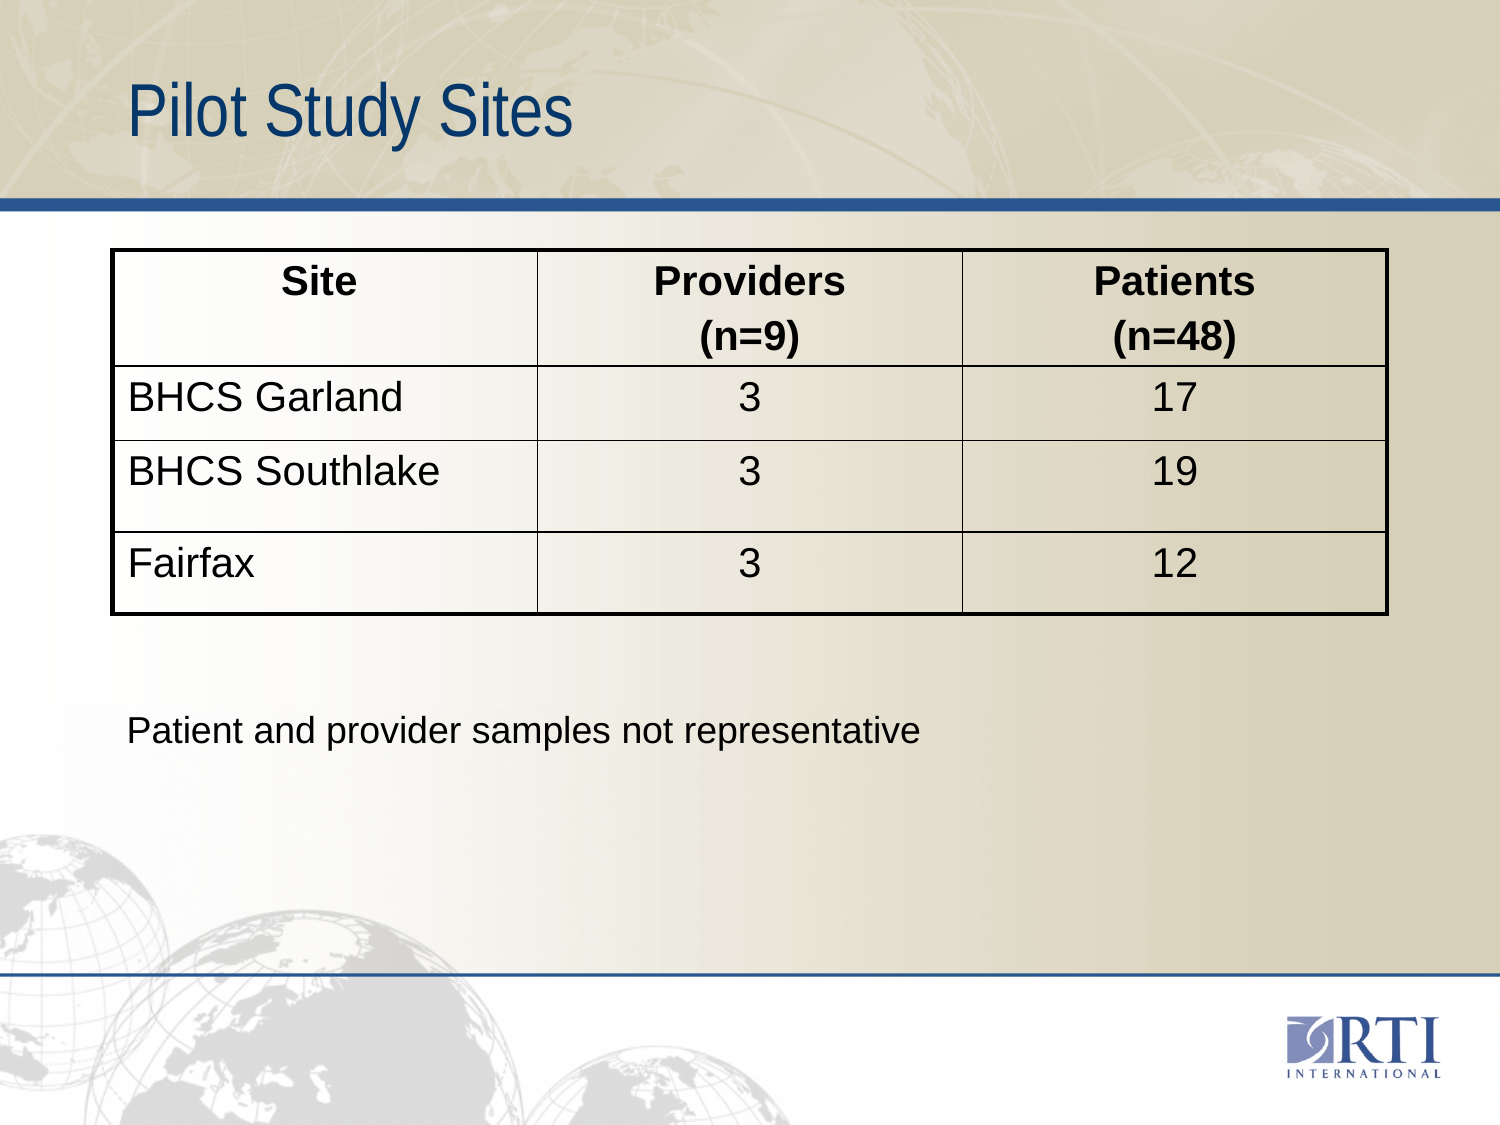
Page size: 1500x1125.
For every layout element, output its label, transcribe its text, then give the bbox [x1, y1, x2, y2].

table_cell 3 [538, 533, 962, 612]
title Pilot Study Sites [112, 37, 1388, 176]
picture [0, 0, 1500, 973]
table_header Site [115, 252, 537, 365]
table_cell 19 [963, 441, 1385, 531]
table_cell 3 [538, 441, 962, 531]
table_cell 3 [538, 367, 962, 440]
table_cell 12 [963, 533, 1385, 612]
table_header Providers (n=9) [538, 252, 962, 365]
table_header Patients (n=48) [963, 252, 1385, 365]
text_box Patient and provider samples not representative [111, 698, 1407, 759]
table_cell BHCS Garland [115, 367, 537, 440]
picture [0, 977, 1500, 1125]
table_cell 17 [963, 367, 1385, 440]
table_cell BHCS Southlake [115, 441, 537, 531]
table_cell Fairfax [115, 533, 537, 612]
